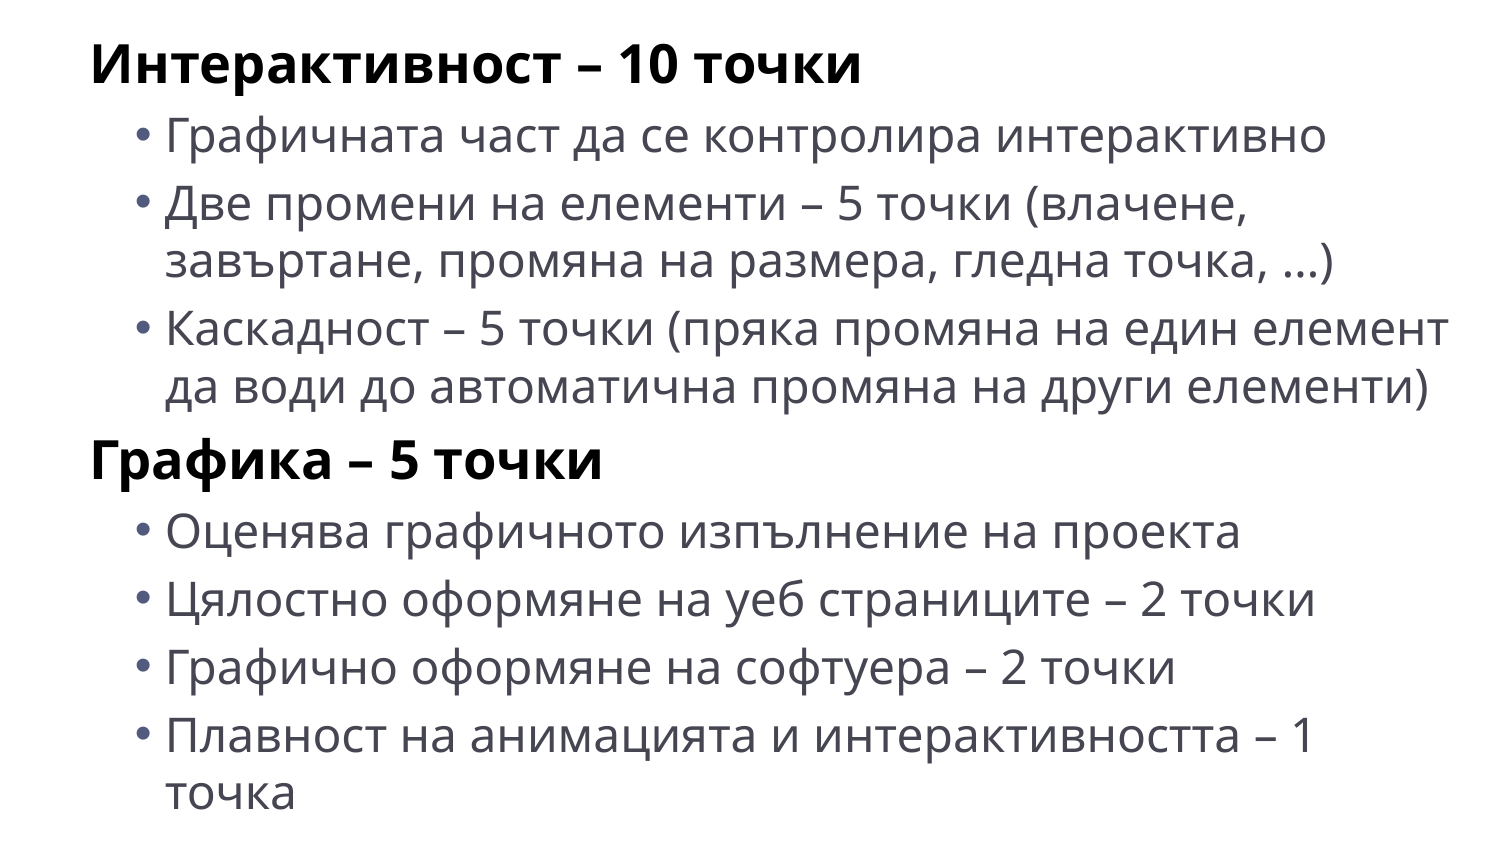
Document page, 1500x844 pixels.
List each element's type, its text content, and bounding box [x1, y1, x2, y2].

list Интерактивност – 10 точки Графичната част да се контролира интерактивно Две промени на елементи – 5 точки (влачене, завъртане, промяна на размера, гледна точка, …) Каскадност – 5 точки (пряка промяна на един елемент да води до автоматична промяна на други елементи) Графика – 5 точки Оценява графичното изпълнение на проекта Цялостно оформяне на уеб страниците – 2 точки Графично оформяне на софтуера – 2 точки Плавност на анимацията и интерактивността – 1 точка [75, 21, 1475, 835]
